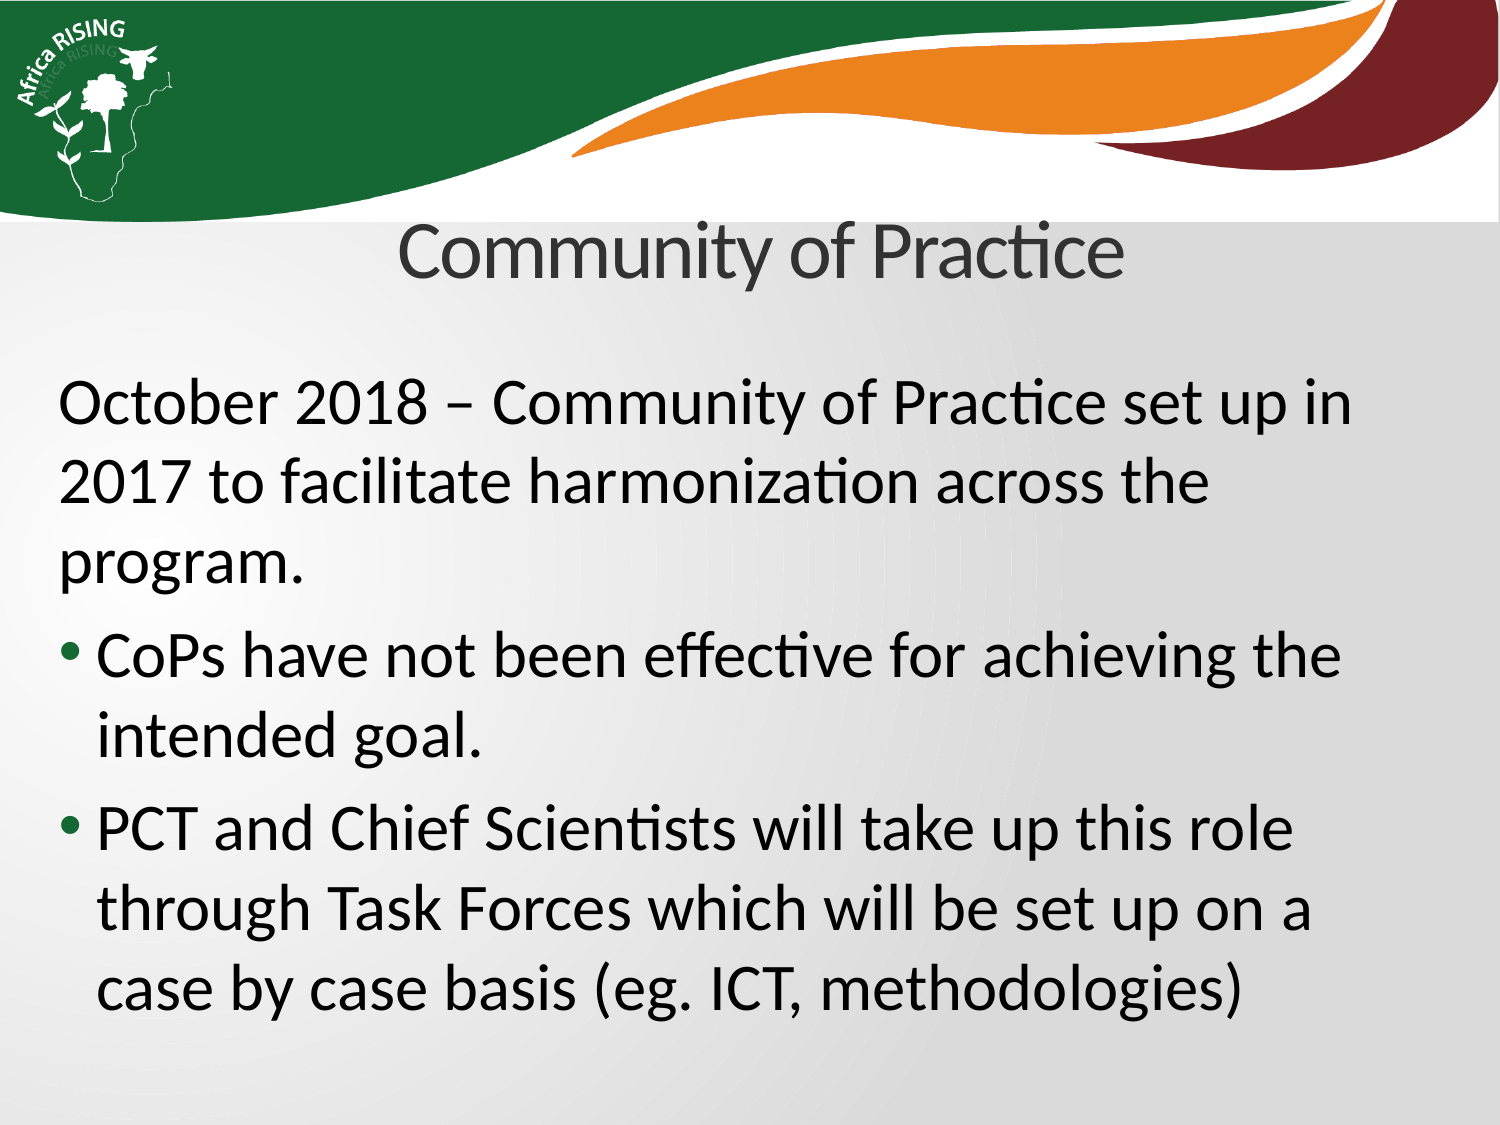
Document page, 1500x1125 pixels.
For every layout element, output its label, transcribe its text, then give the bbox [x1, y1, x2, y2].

title Community of Practice [62, 187, 1463, 325]
picture [0, 0, 1499, 222]
list October 2018 – Community of Practice set up in 2017 to facilitate harmonization across the program. CoPs have not been effective for achieving the intended goal. PCT and Chief Scientists will take up this role through Task Forces which will be set up on a case by case basis (eg. ICT, methodologies) [24, 350, 1463, 1125]
